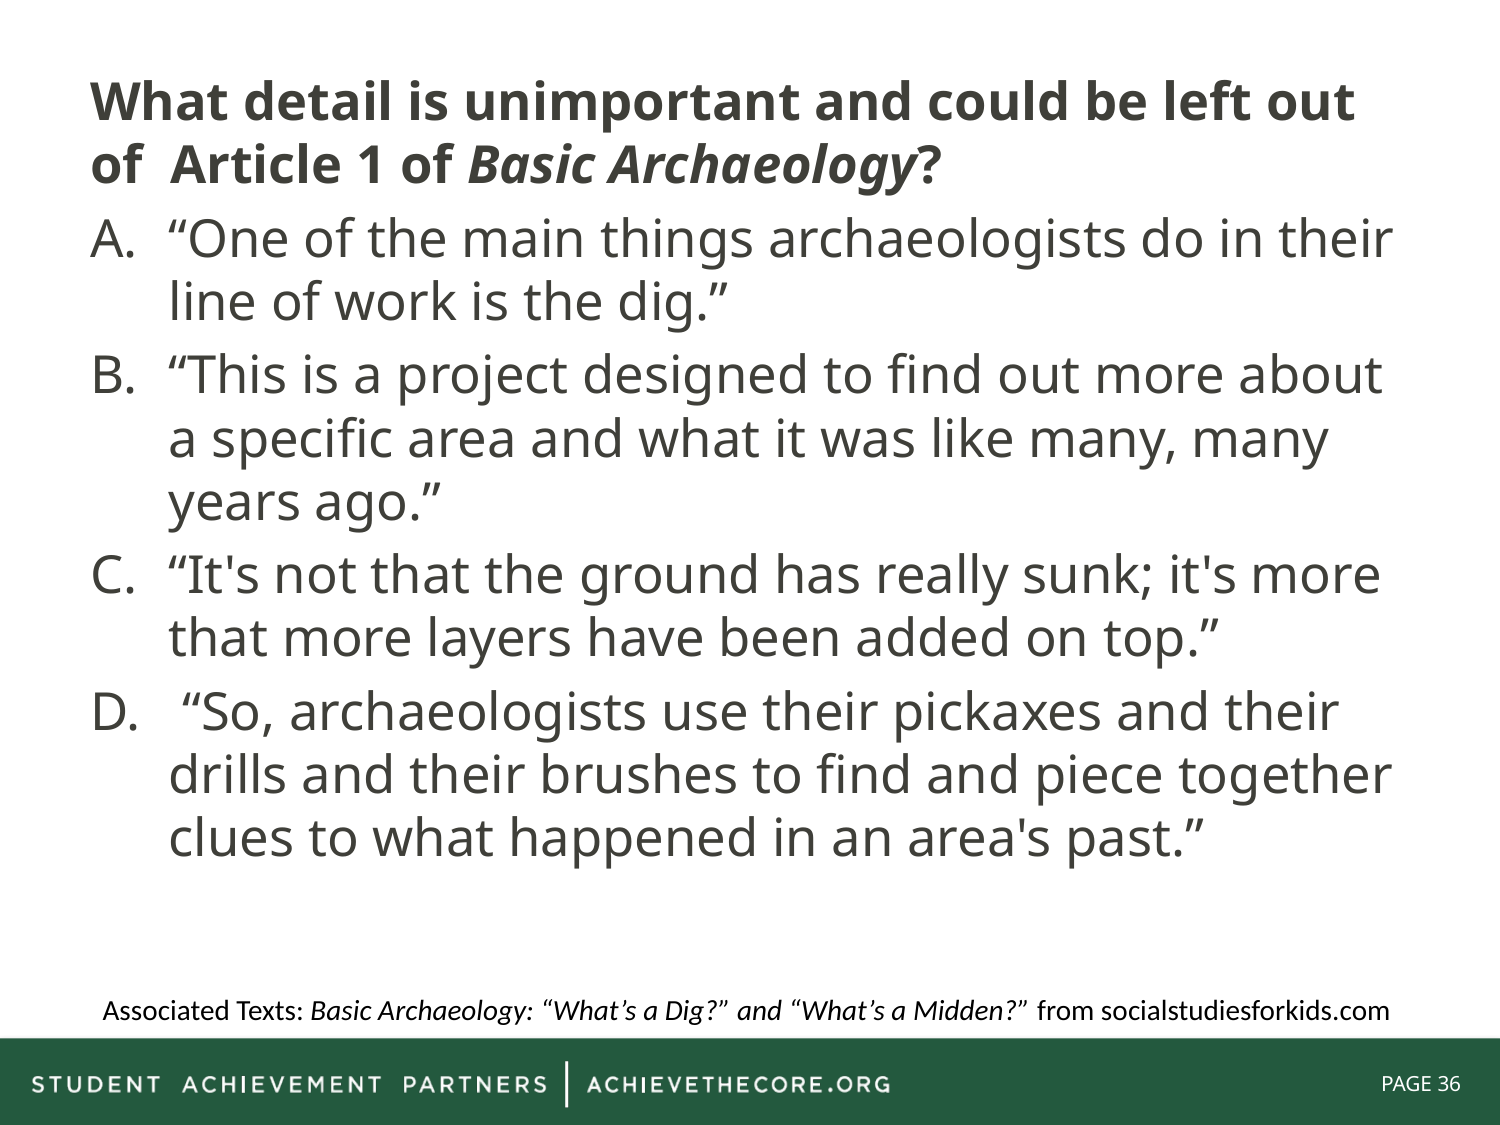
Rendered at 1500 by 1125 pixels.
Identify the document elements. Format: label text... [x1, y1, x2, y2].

text_box Associated Texts: Basic Archaeology: “What’s a Dig?” and “What’s a Midden?” from socialstudiesforkids.com [74, 984, 1425, 1034]
list What detail is unimportant and could be left out of Article 1 of Basic Archaeology? “One of the main things archaeologists do in their line of work is the dig.” “This is a project designed to find out more about a specific area and what it was like many, many years ago.” “It's not that the ground has really sunk; it's more that more layers have been added on top.” “So, archaeologists use their pickaxes and their drills and their brushes to find and piece together clues to what happened in an area's past.” [75, 60, 1425, 916]
